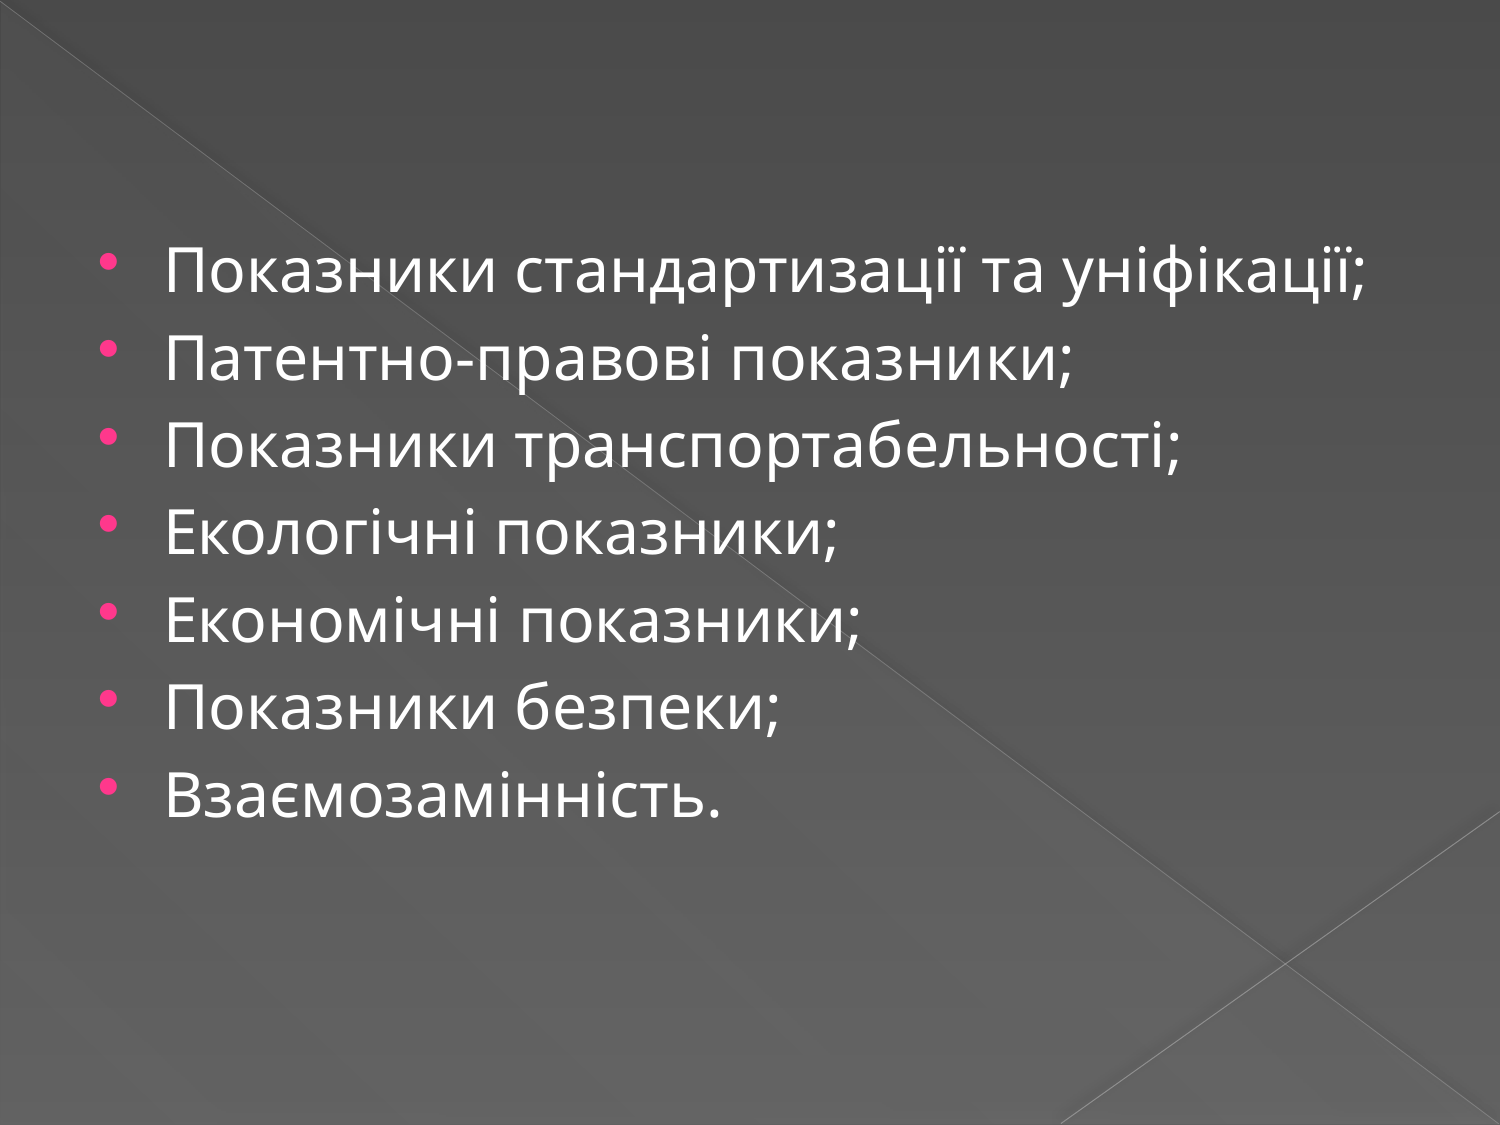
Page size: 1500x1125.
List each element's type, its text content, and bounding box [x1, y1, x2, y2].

list Показники стандартизації та уніфікації; Патентно-правові показники; Показники транспортабельності; Екологічні показники; Економічні показники; Показники безпеки; Взаємозамінність. [75, 222, 1425, 1059]
